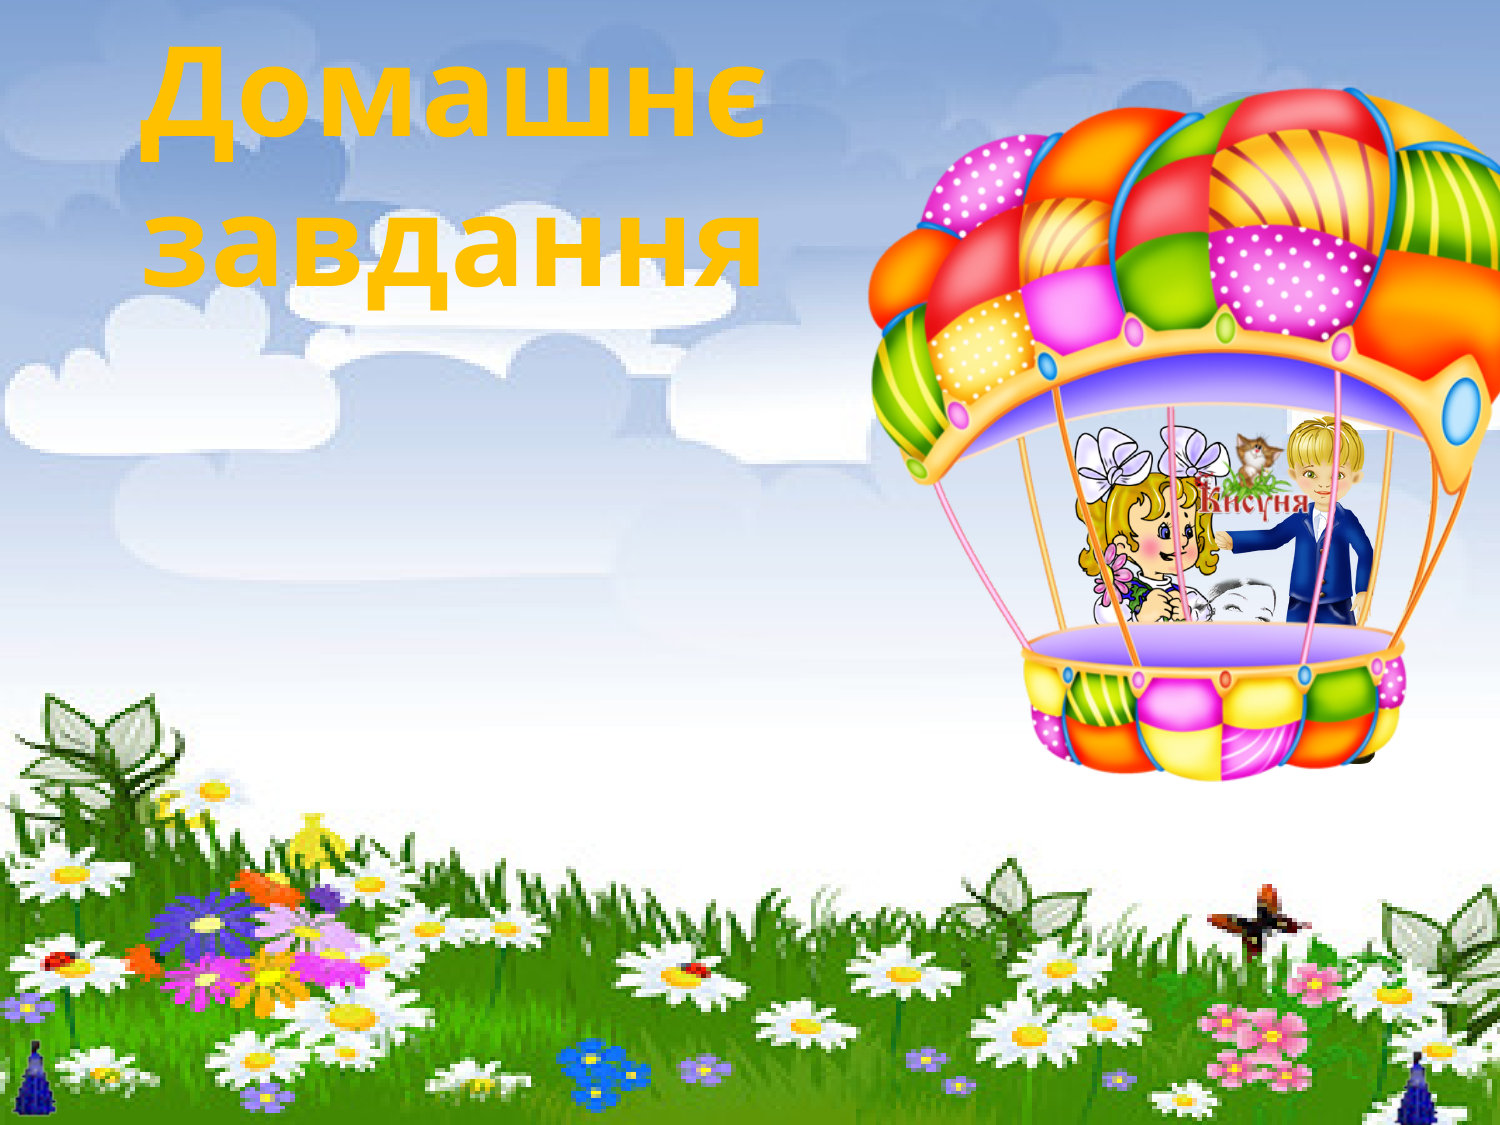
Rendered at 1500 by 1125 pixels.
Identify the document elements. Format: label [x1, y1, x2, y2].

picture [0, 0, 1500, 1125]
text_box [856, 77, 1500, 792]
